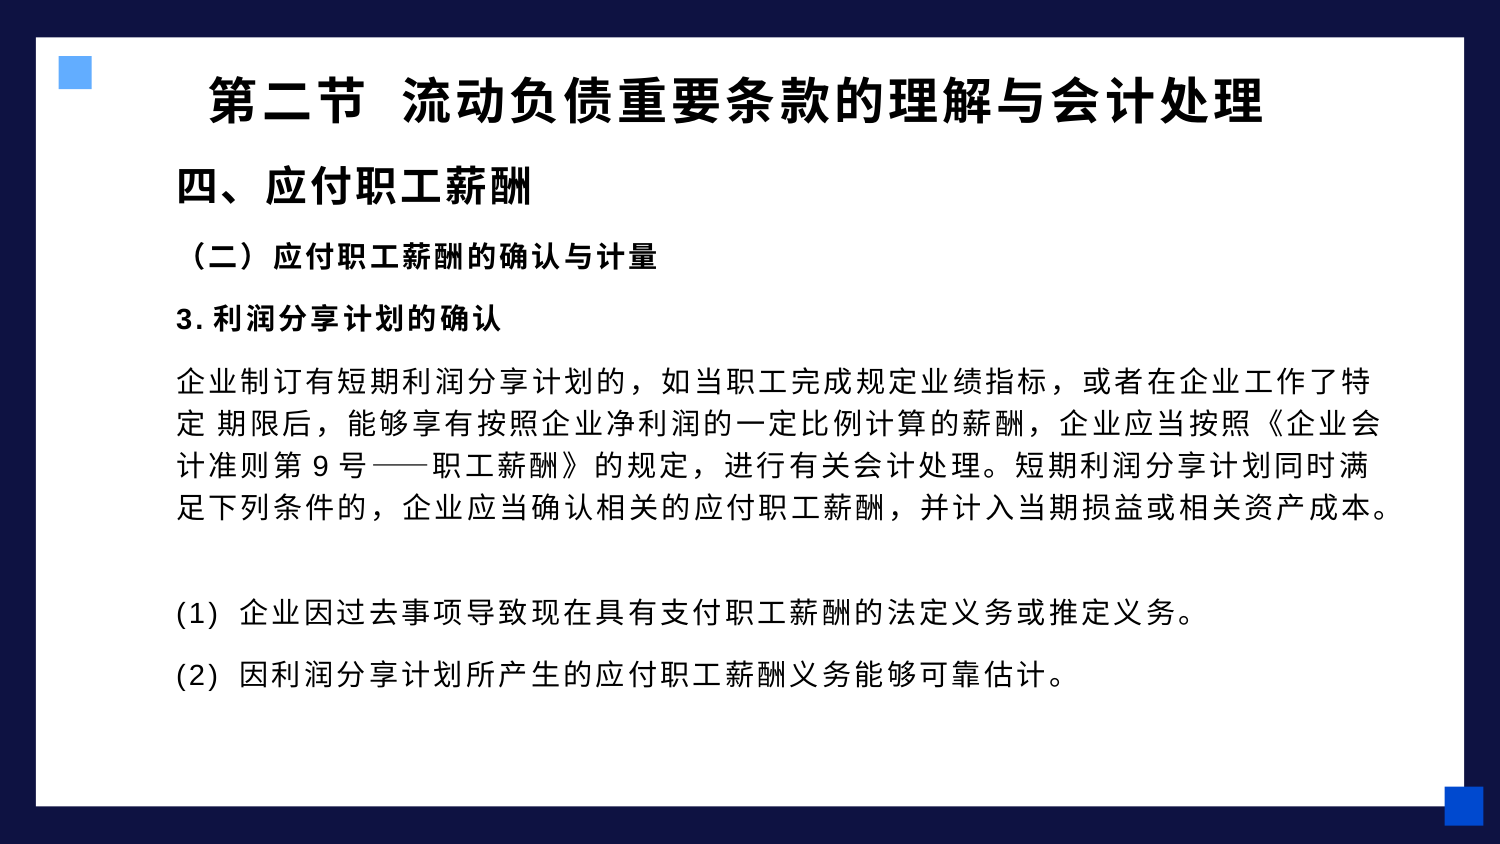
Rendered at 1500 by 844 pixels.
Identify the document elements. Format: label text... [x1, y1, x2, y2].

title 第二节 流动负债重要条款的理解与会计处理 [141, 48, 1327, 138]
list 四、应付职工薪酬 （二）应付职工薪酬的确认与计量 3.利润分享计划的确认 企业制订有短期利润分享计划的，如当职工完成规定业绩指标，或者在企业工作了特定 期限后，能够享有按照企业净利润的一定比例计算的薪酬，企业应当按照《企业会计准则第9号——职工薪酬》的规定，进行有关会计处理。短期利润分享计划同时满足下列条件的，企业应当确认相关的应付职工薪酬，并计入当期损益或相关资产成本。 (1) 企业因过去事项导致现在具有支付职工薪酬的法定义务或推定义务。 (2) 因利润分享计划所产生的应付职工薪酬义务能够可靠估计。 [159, 150, 1416, 575]
